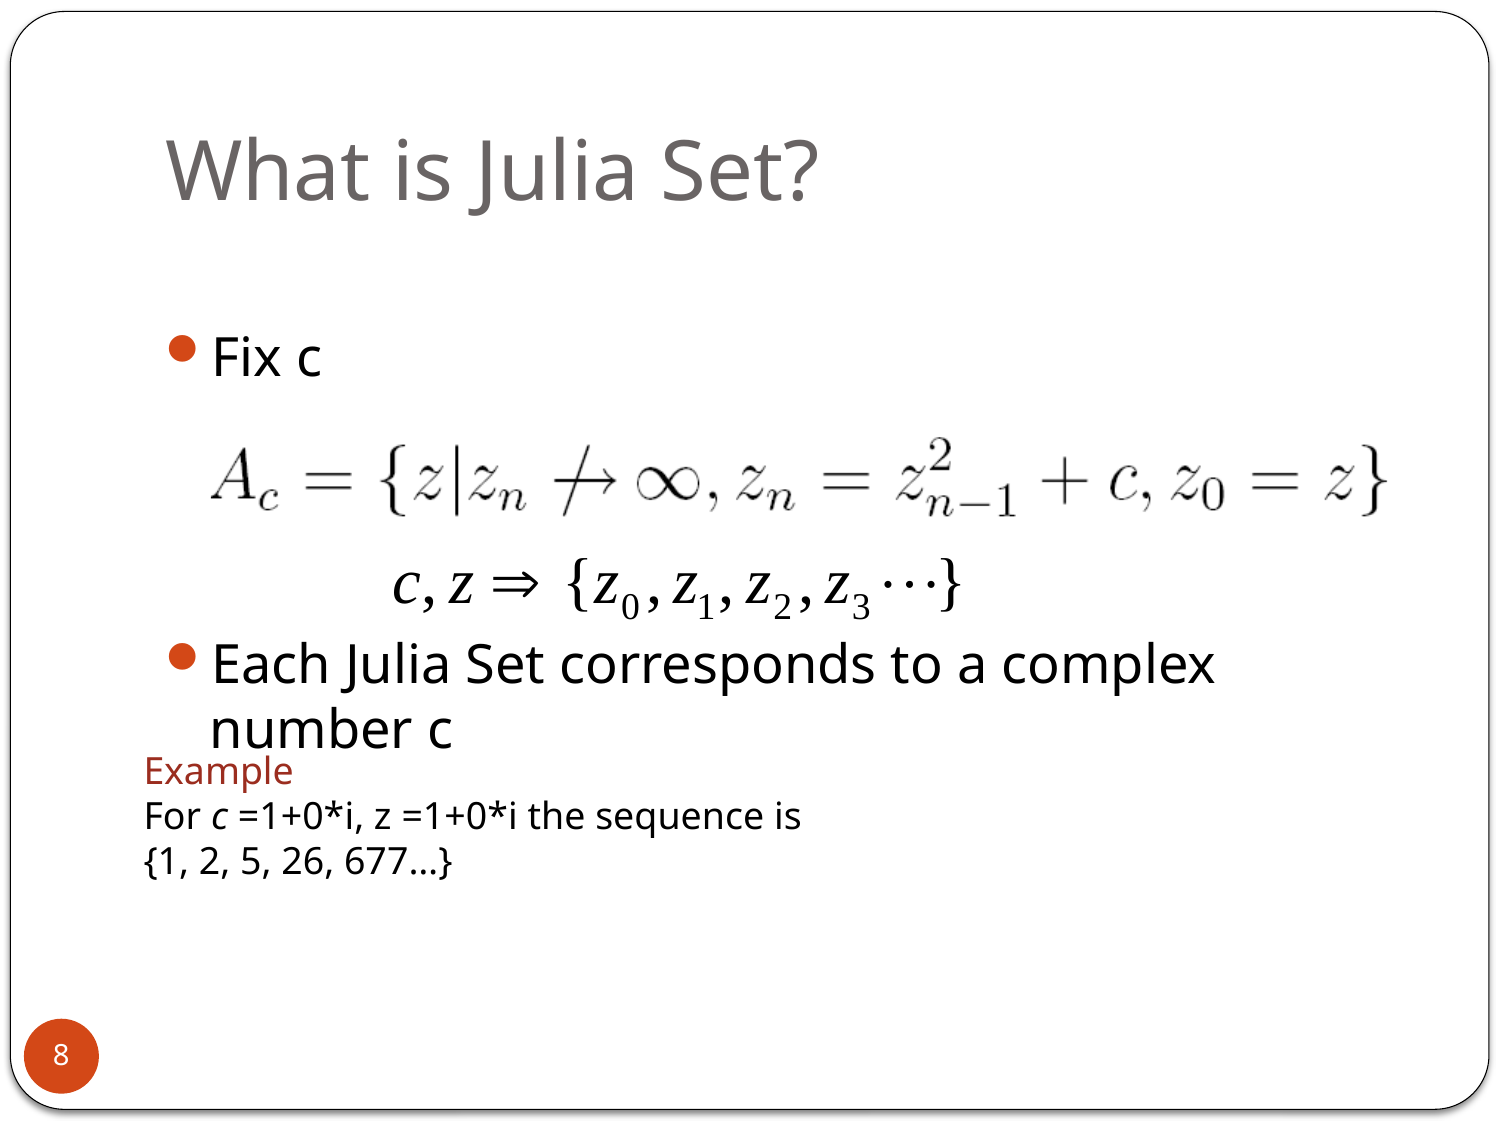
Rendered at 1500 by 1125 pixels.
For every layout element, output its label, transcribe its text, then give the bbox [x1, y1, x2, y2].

picture [210, 433, 1395, 520]
list Fix c Each Julia Set corresponds to a complex number c [150, 237, 1425, 988]
text_box Example For c =1+0*i, z =1+0*i the sequence is {1, 2, 5, 26, 677…} [128, 739, 1046, 890]
title What is Julia Set? [150, 45, 1425, 233]
slide_number 8 [23, 1018, 99, 1094]
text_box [383, 538, 972, 637]
